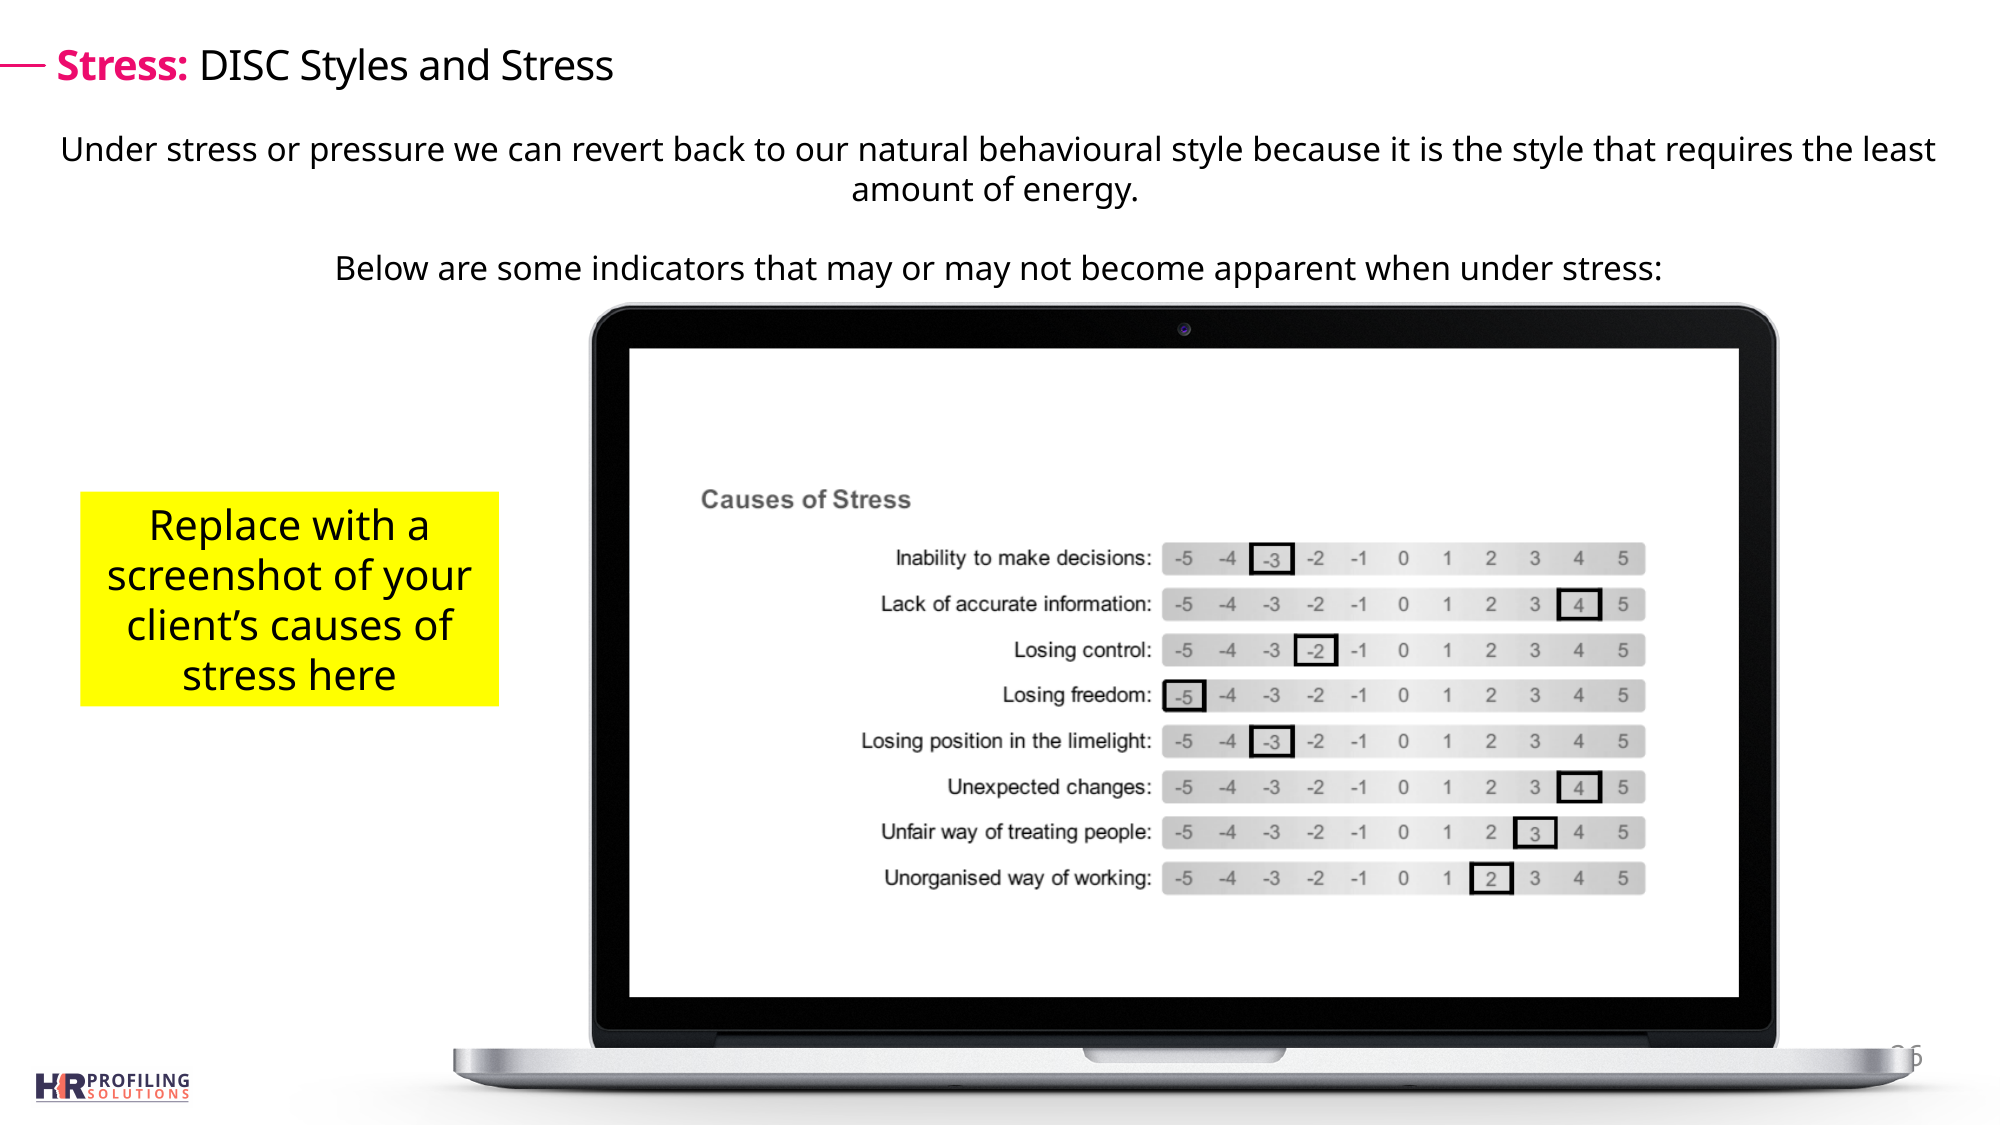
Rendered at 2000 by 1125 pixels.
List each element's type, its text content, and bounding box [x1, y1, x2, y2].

title Stress: DISC Styles and Stress [44, 37, 1939, 96]
text_box Replace with a screenshot of your client’s causes of stress here [80, 491, 289, 707]
picture [289, 302, 2000, 1125]
picture [31, 1066, 193, 1108]
text_box Under stress or pressure we can revert back to our natural behavioural style because it is the style that requires the least amount of energy. Below are some indicators that may or may not become apparent when under stress: [25, 120, 1975, 295]
